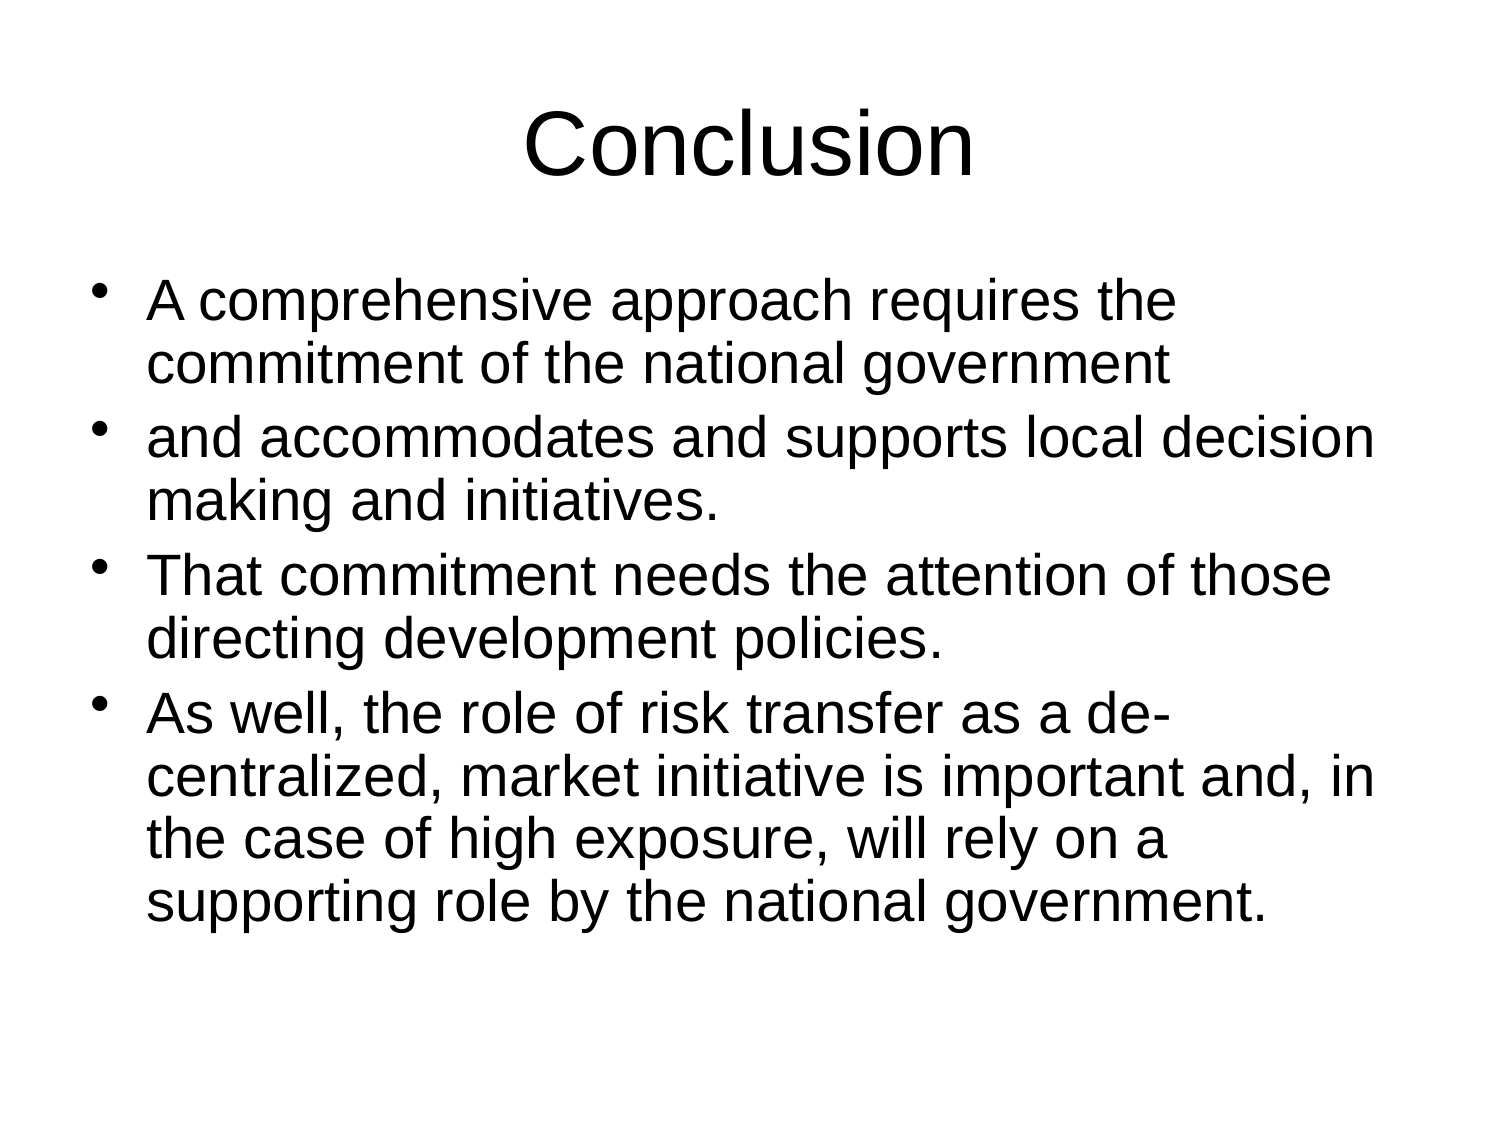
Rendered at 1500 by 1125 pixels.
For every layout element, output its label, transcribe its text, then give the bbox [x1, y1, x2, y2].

list A comprehensive approach requires the commitment of the national government and accommodates and supports local decision making and initiatives. That commitment needs the attention of those directing development policies. As well, the role of risk transfer as a de-centralized, market initiative is important and, in the case of high exposure, will rely on a supporting role by the national government. [74, 262, 1426, 1006]
title Conclusion [74, 44, 1426, 233]
